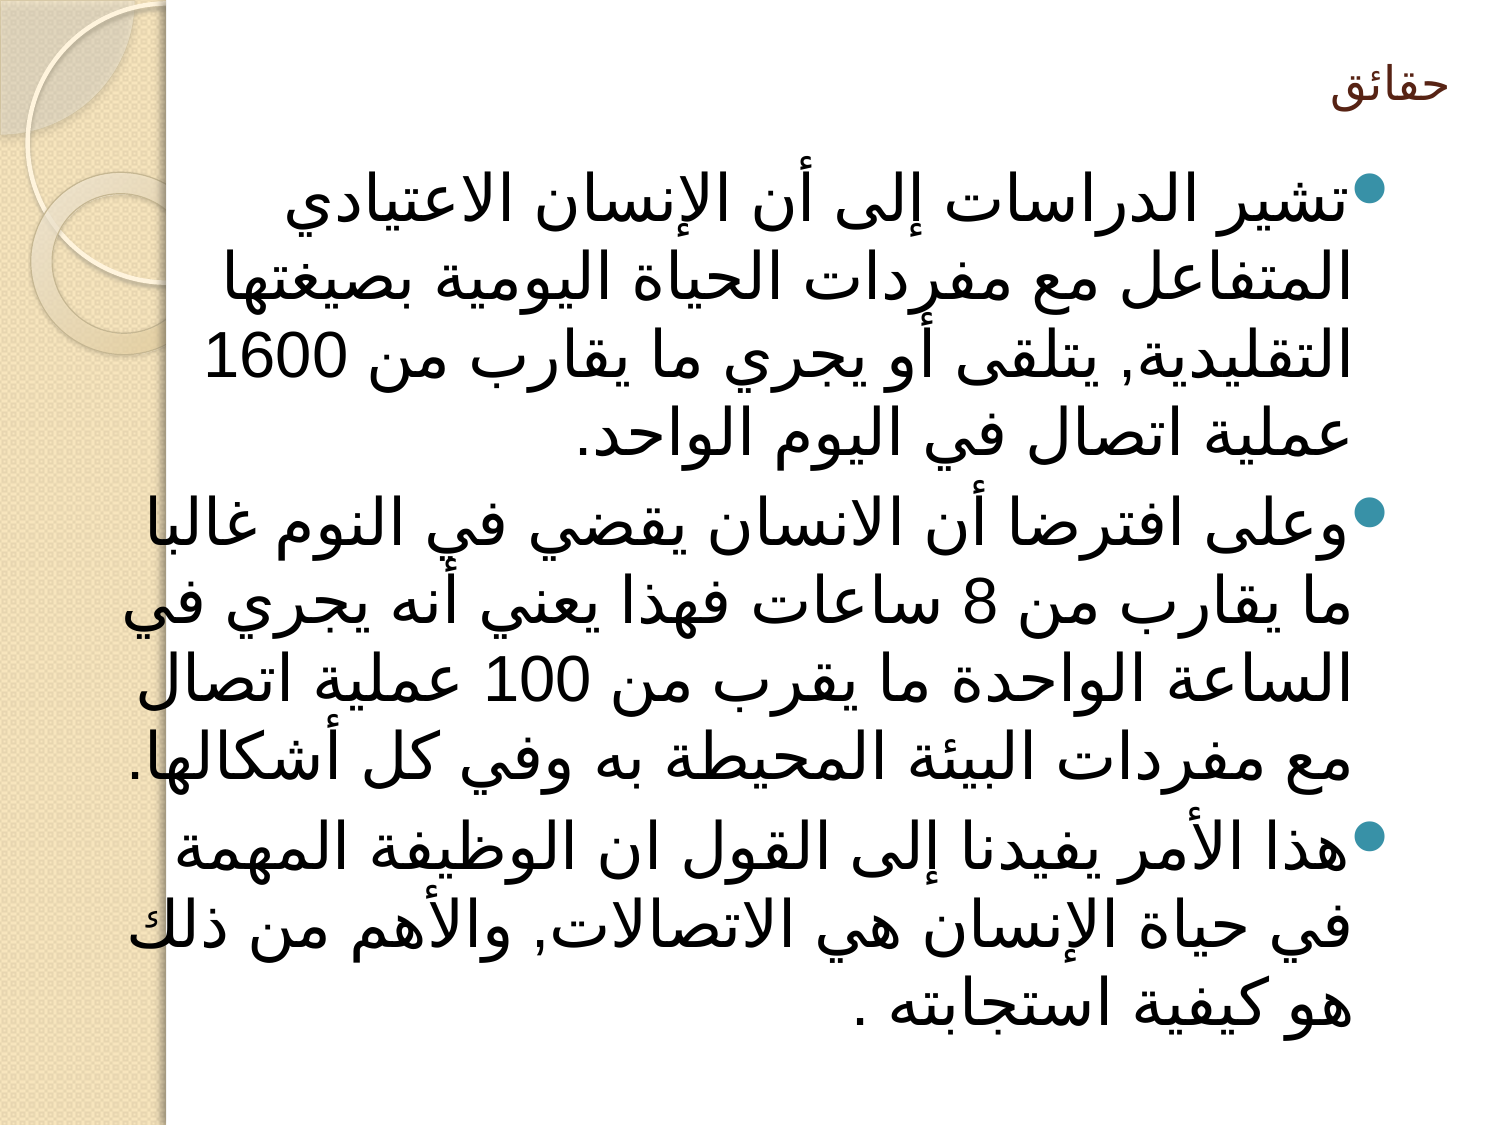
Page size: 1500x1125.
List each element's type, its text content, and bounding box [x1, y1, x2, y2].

title حقائق [235, 45, 1466, 233]
list تشير الدراسات إلى أن الإنسان الاعتيادي المتفاعل مع مفردات الحياة اليومية بصيغتها التقليدية, يتلقى أو يجري ما يقارب من 1600 عملية اتصال في اليوم الواحد. وعلى افترضا أن الانسان يقضي في النوم غالبا ما يقارب من 8 ساعات فهذا يعني أنه يجري في الساعة الواحدة ما يقرب من 100 عملية اتصال مع مفردات البيئة المحيطة به وفي كل أشكالها. هذا الأمر يفيدنا إلى القول ان الوظيفة المهمة في حياة الإنسان هي الاتصالات, والأهم من ذلك هو كيفية استجابته . [75, 149, 1425, 1059]
